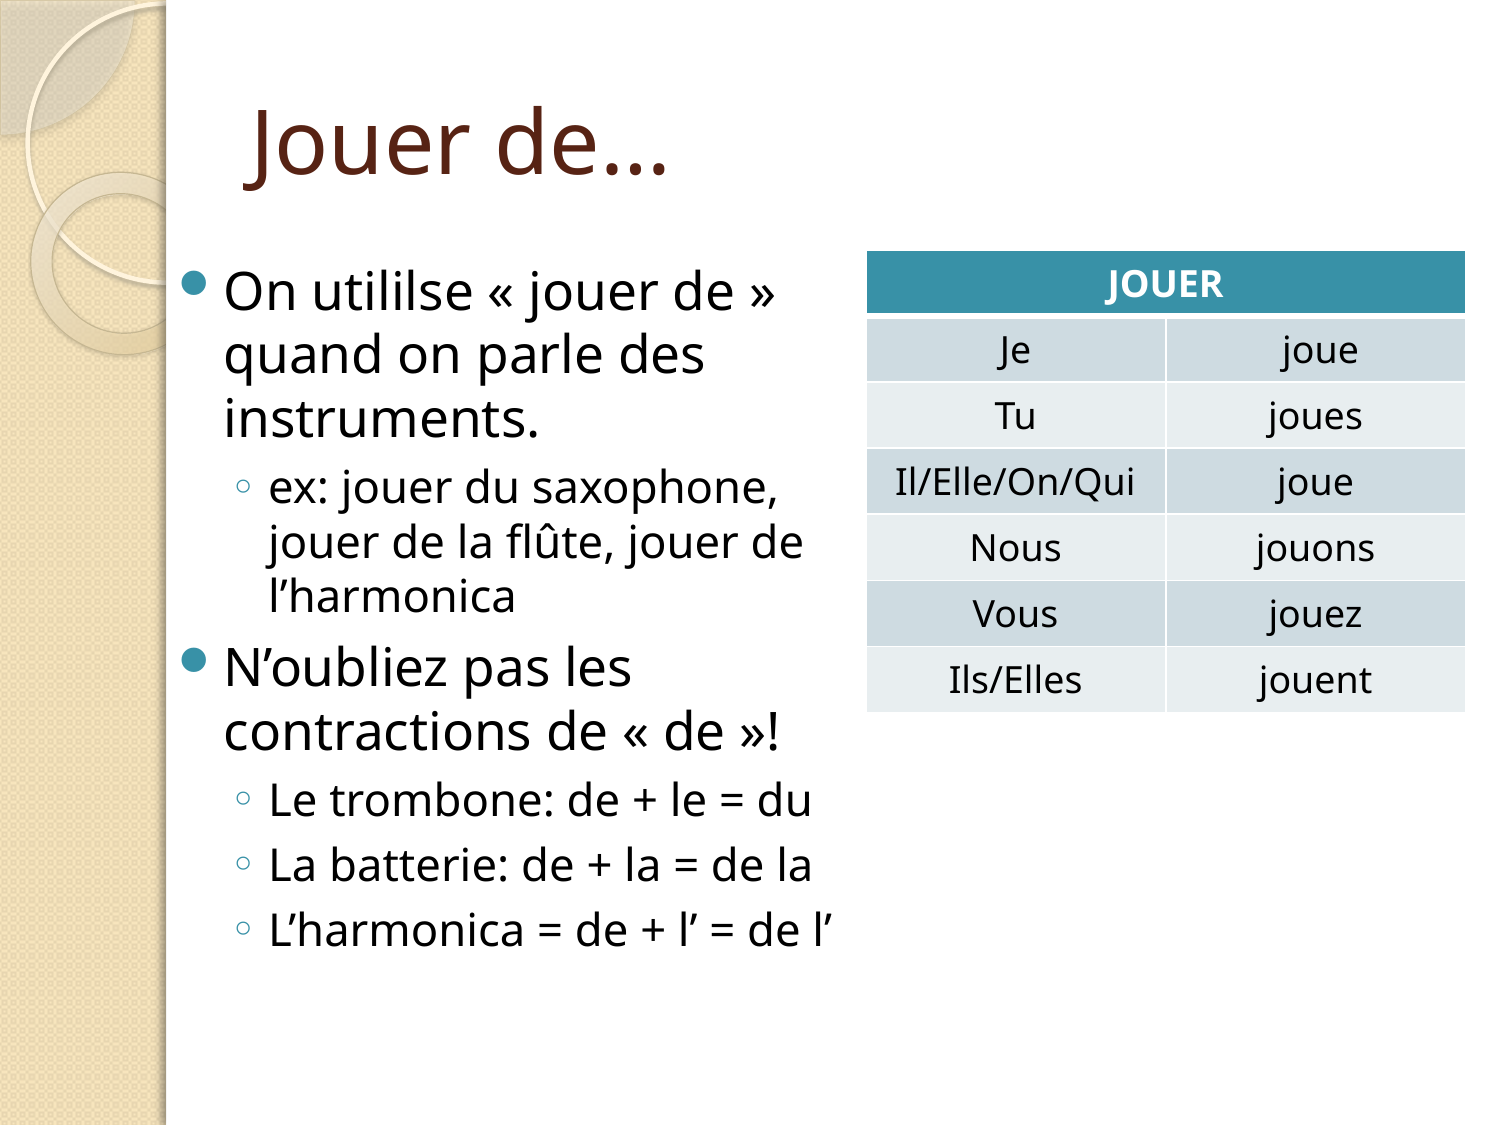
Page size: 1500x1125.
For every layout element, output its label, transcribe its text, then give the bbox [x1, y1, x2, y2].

table_cell Je [867, 319, 1165, 381]
title Jouer de… [235, 45, 1466, 233]
table_cell joues [1167, 383, 1465, 447]
table_cell jouent [1167, 647, 1465, 712]
table_cell Tu [867, 383, 1165, 447]
table_cell Ils/Elles [867, 647, 1165, 712]
table_cell Nous [867, 515, 1165, 580]
table_cell jouez [1167, 581, 1465, 646]
table_cell joue [1167, 319, 1465, 381]
list On utililse « jouer de » quand on parle des instruments. ex: jouer du saxophone, jouer de la flûte, jouer de l’harmonica N’oubliez pas les contractions de « de »! Le trombone: de + le = du La batterie: de + la = de la L’harmonica = de + l’ = de l’ [150, 249, 850, 1015]
table_header JOUER [867, 251, 1465, 313]
table_cell Vous [867, 581, 1165, 646]
table_cell joue [1167, 449, 1465, 513]
table_cell Il/Elle/On/Qui [867, 449, 1165, 513]
table_cell jouons [1167, 515, 1465, 580]
